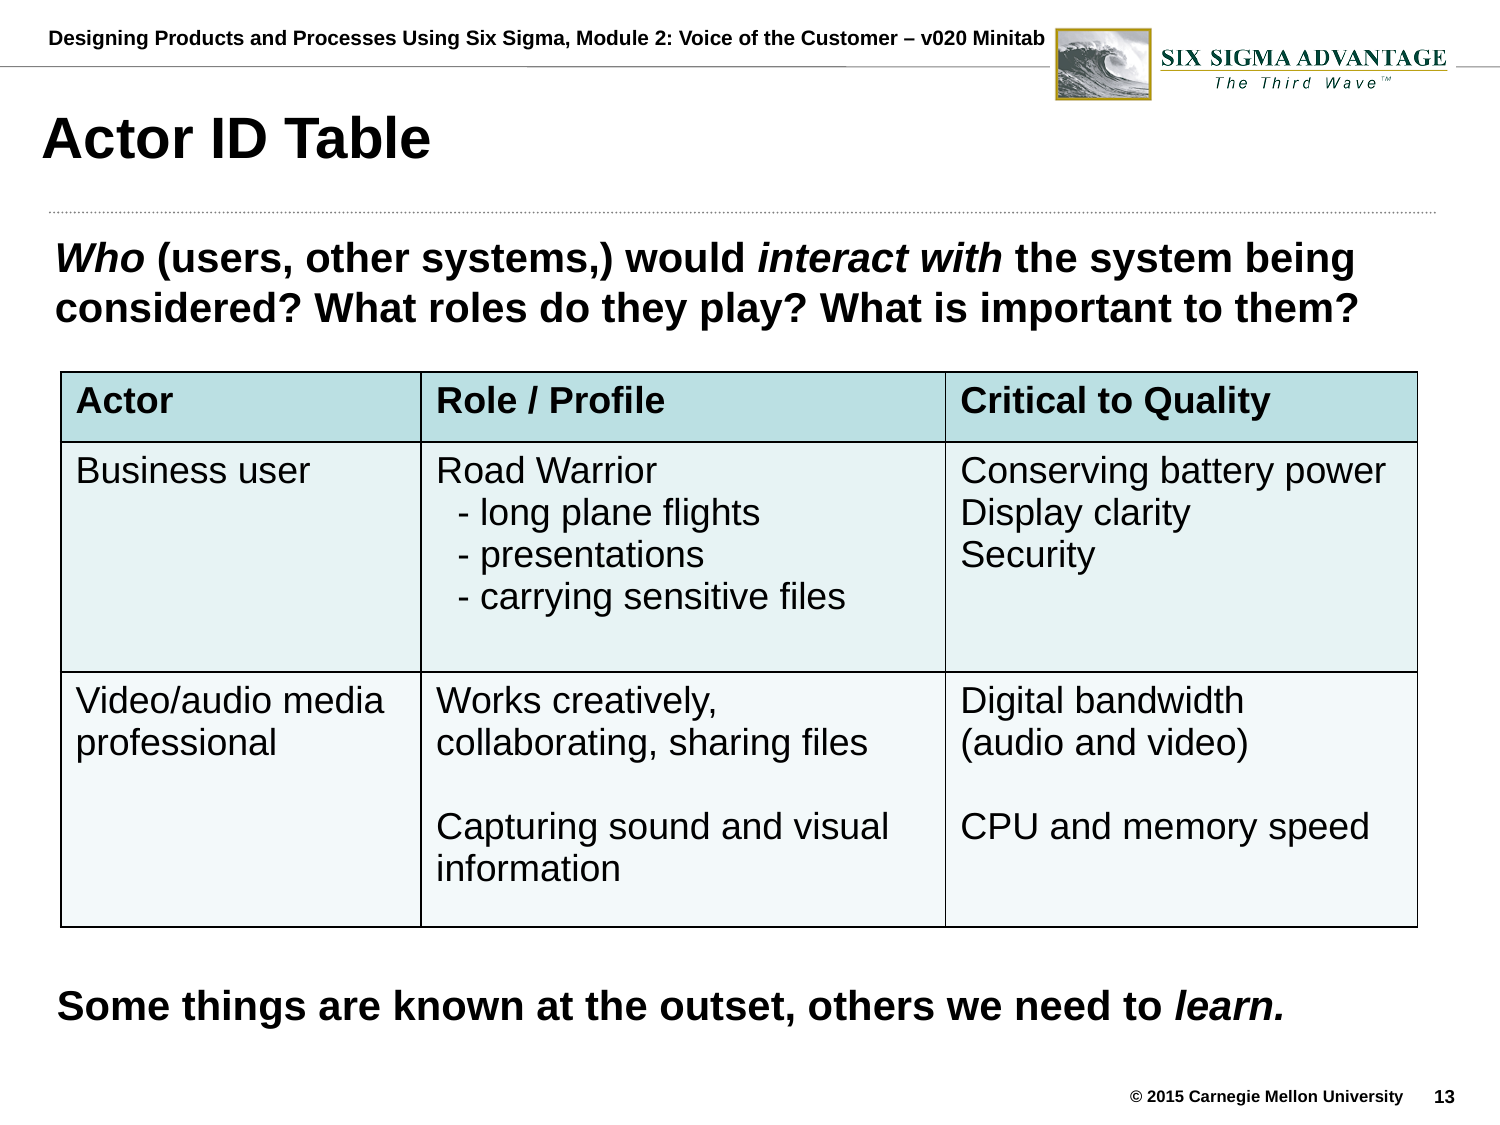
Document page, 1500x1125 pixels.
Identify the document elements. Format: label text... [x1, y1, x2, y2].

table_cell Road Warrior - long plane flights - presentations - carrying sensitive files [422, 443, 945, 671]
text_box Some things are known at the outset, others we need to learn. [42, 971, 1409, 1036]
table_header Critical to Quality [946, 373, 1417, 441]
table_cell Works creatively, collaborating, sharing files Capturing sound and visual information [422, 673, 945, 926]
text_box Who (users, other systems,) would interact with the system being considered? What roles do they play? What is important to them? [40, 223, 1464, 409]
table_header Actor [62, 373, 420, 441]
table_cell Business user [62, 443, 420, 671]
table_header Role / Profile [422, 373, 945, 441]
picture [1049, 24, 1456, 104]
table_cell Conserving battery power Display clarity Security [946, 443, 1417, 671]
table_cell Digital bandwidth (audio and video) CPU and memory speed [946, 673, 1417, 926]
table_cell Video/audio media professional [62, 673, 420, 926]
title Actor ID Table [26, 106, 1302, 178]
